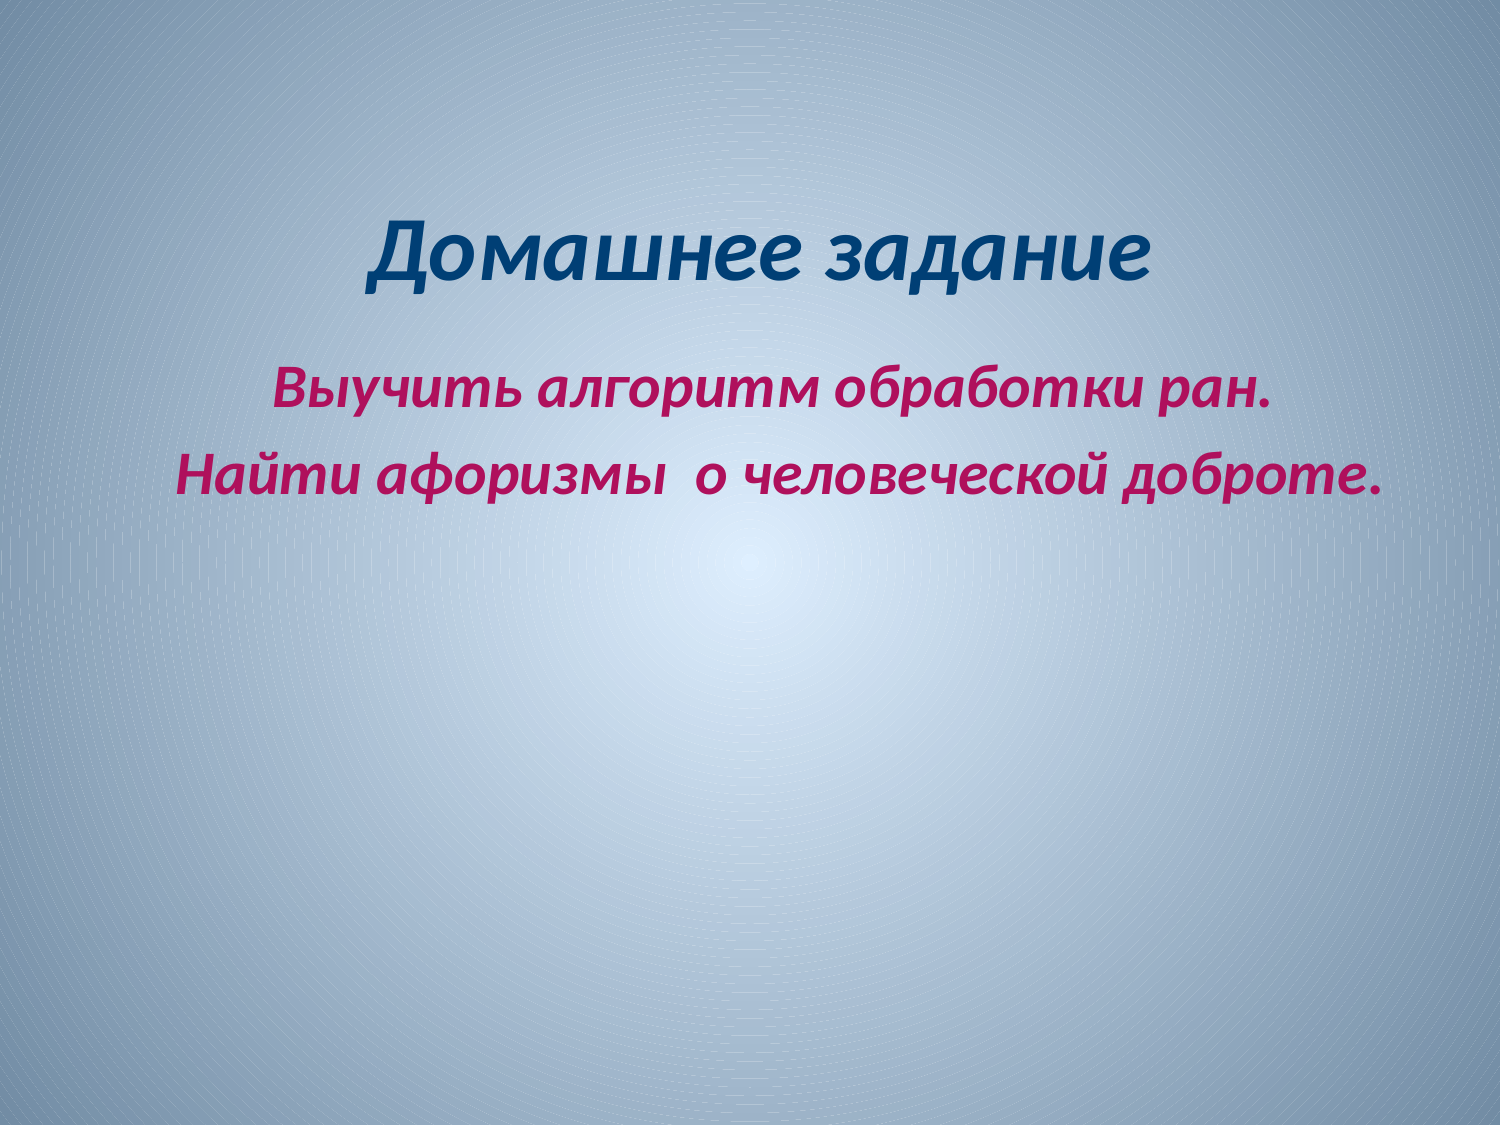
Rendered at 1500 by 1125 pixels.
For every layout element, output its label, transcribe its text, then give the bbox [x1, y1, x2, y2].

title Домашнее задание [112, 101, 1388, 338]
subtitle Выучить алгоритм обработки ран. Найти афоризмы о человеческой доброте. [100, 338, 1447, 657]
